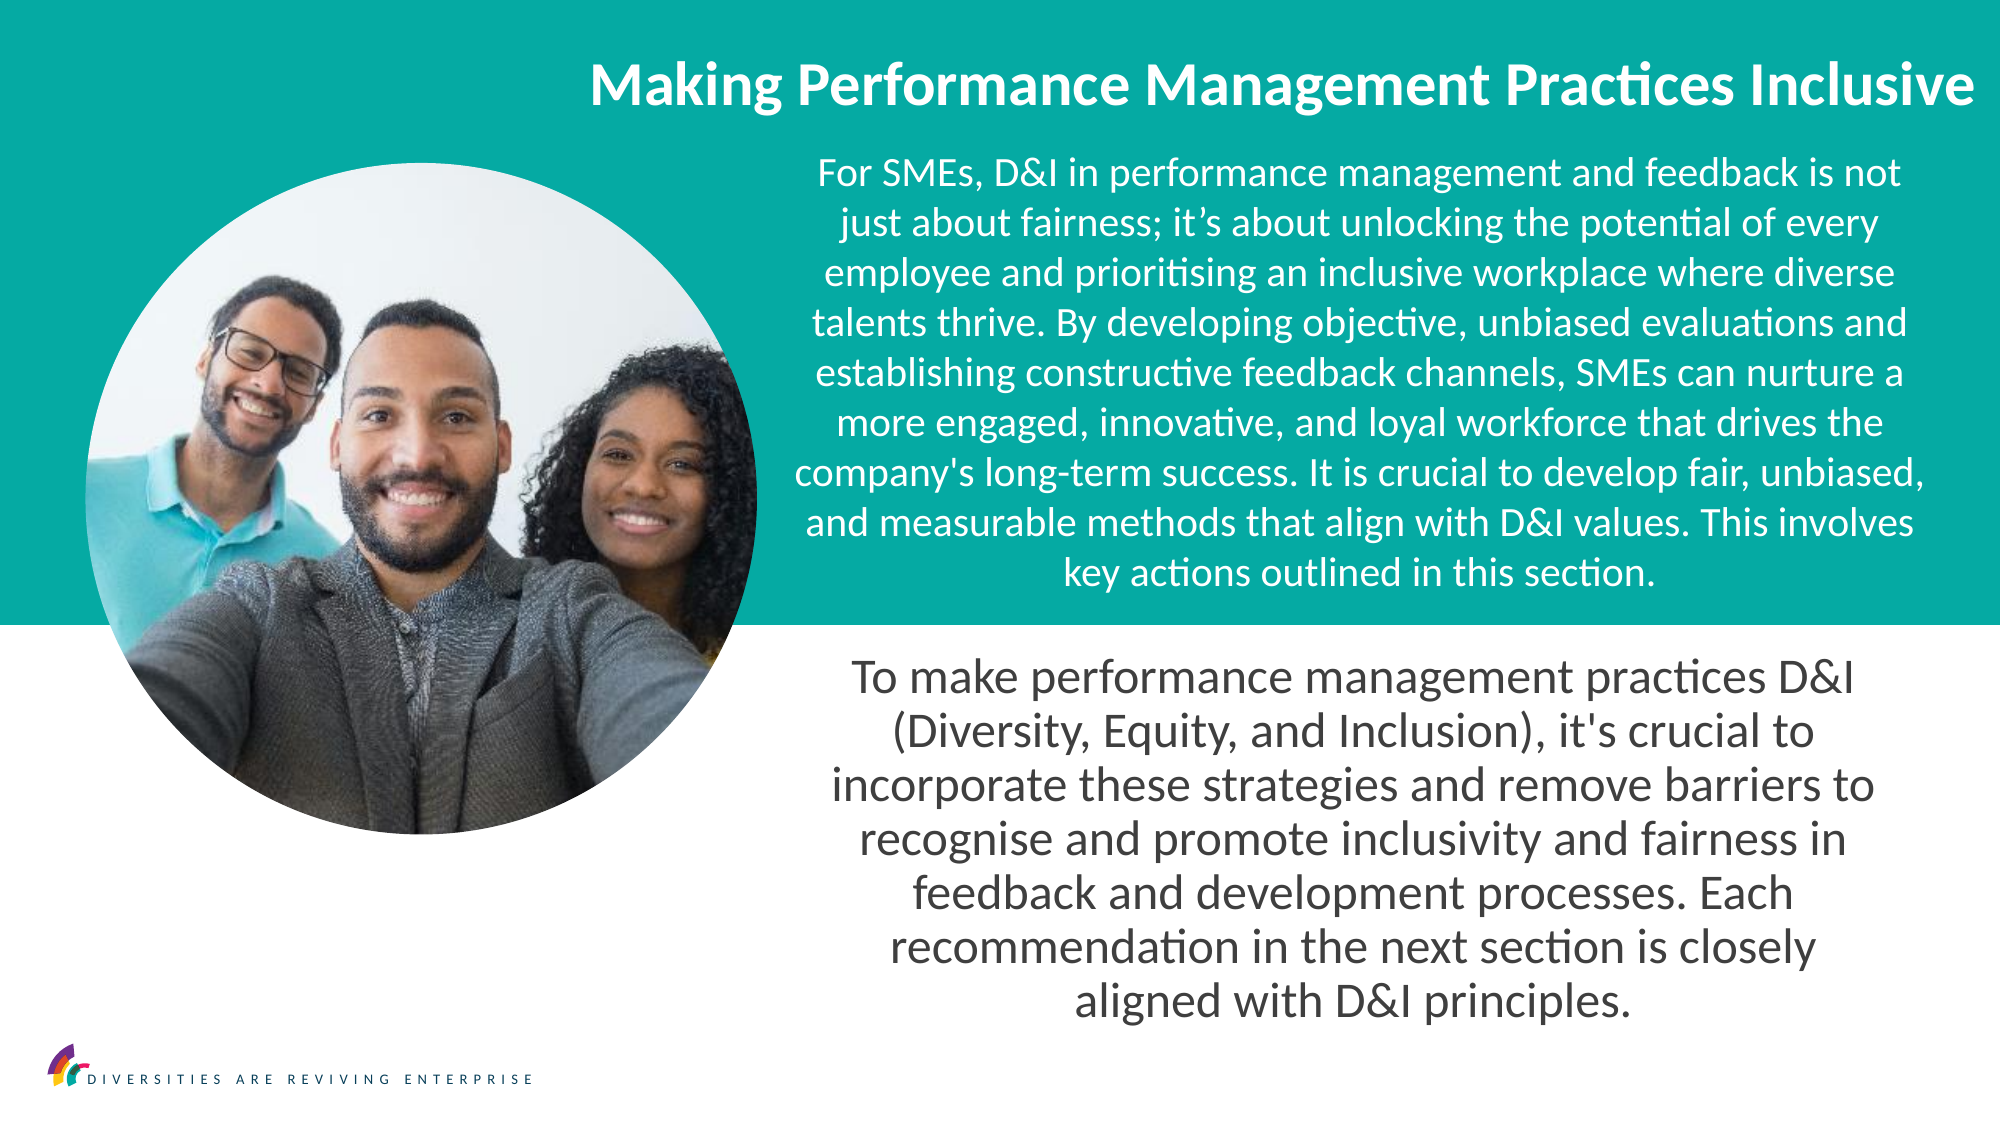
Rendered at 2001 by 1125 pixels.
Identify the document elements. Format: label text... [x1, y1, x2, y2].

text_box For SMEs, D&I in performance management and feedback is not just about fairness; it’s about unlocking the potential of every employee and prioritising an inclusive workplace where diverse talents thrive. By developing objective, unbiased evaluations and establishing constructive feedback channels, SMEs can nurture a more engaged, innovative, and loyal workforce that drives the company's long-term success. It is crucial to develop fair, unbiased, and measurable methods that align with D&I values. This involves key actions outlined in this section. [771, 137, 1949, 653]
picture [85, 162, 757, 835]
list To make performance management practices D&I (Diversity, Equity, and Inclusion), it's crucial to incorporate these strategies and remove barriers to recognise and promote inclusivity and fairness in feedback and development processes. Each recommendation in the next section is closely aligned with D&I principles. [811, 653, 1896, 1068]
list Making Performance Management Practices Inclusive [567, 7, 2000, 163]
